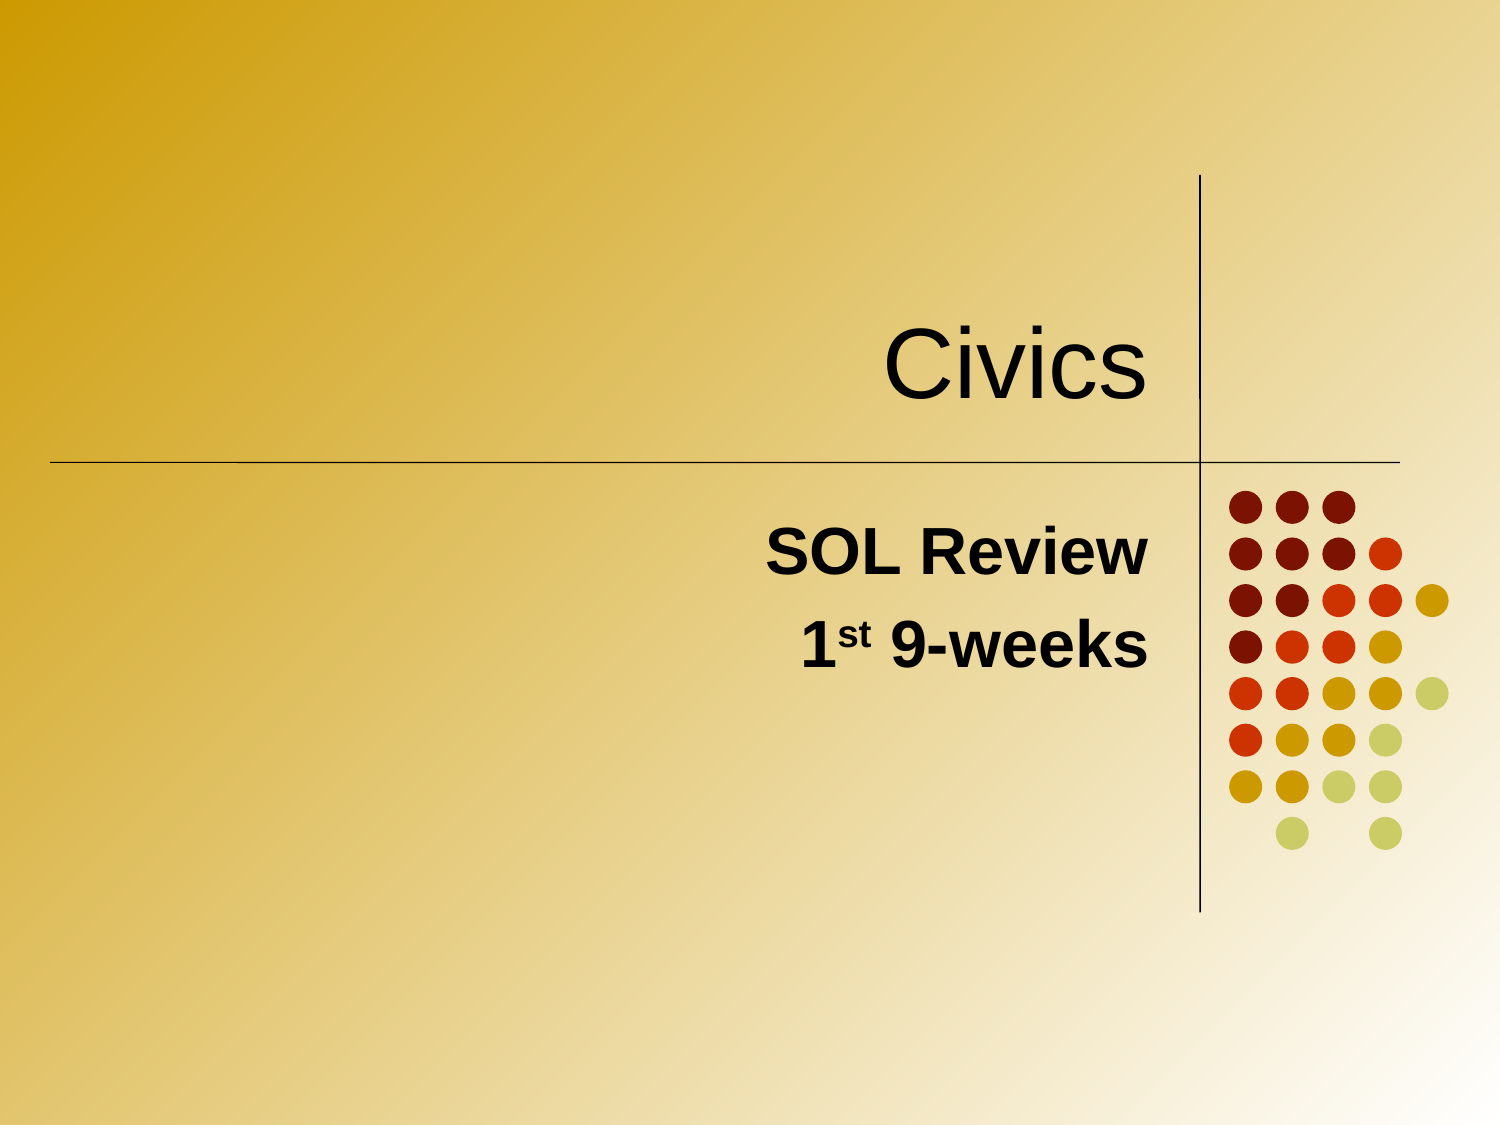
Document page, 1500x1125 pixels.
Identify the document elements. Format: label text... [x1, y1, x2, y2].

subtitle SOL Review 1st 9-weeks [139, 500, 1165, 888]
title Civics [51, 76, 1165, 427]
